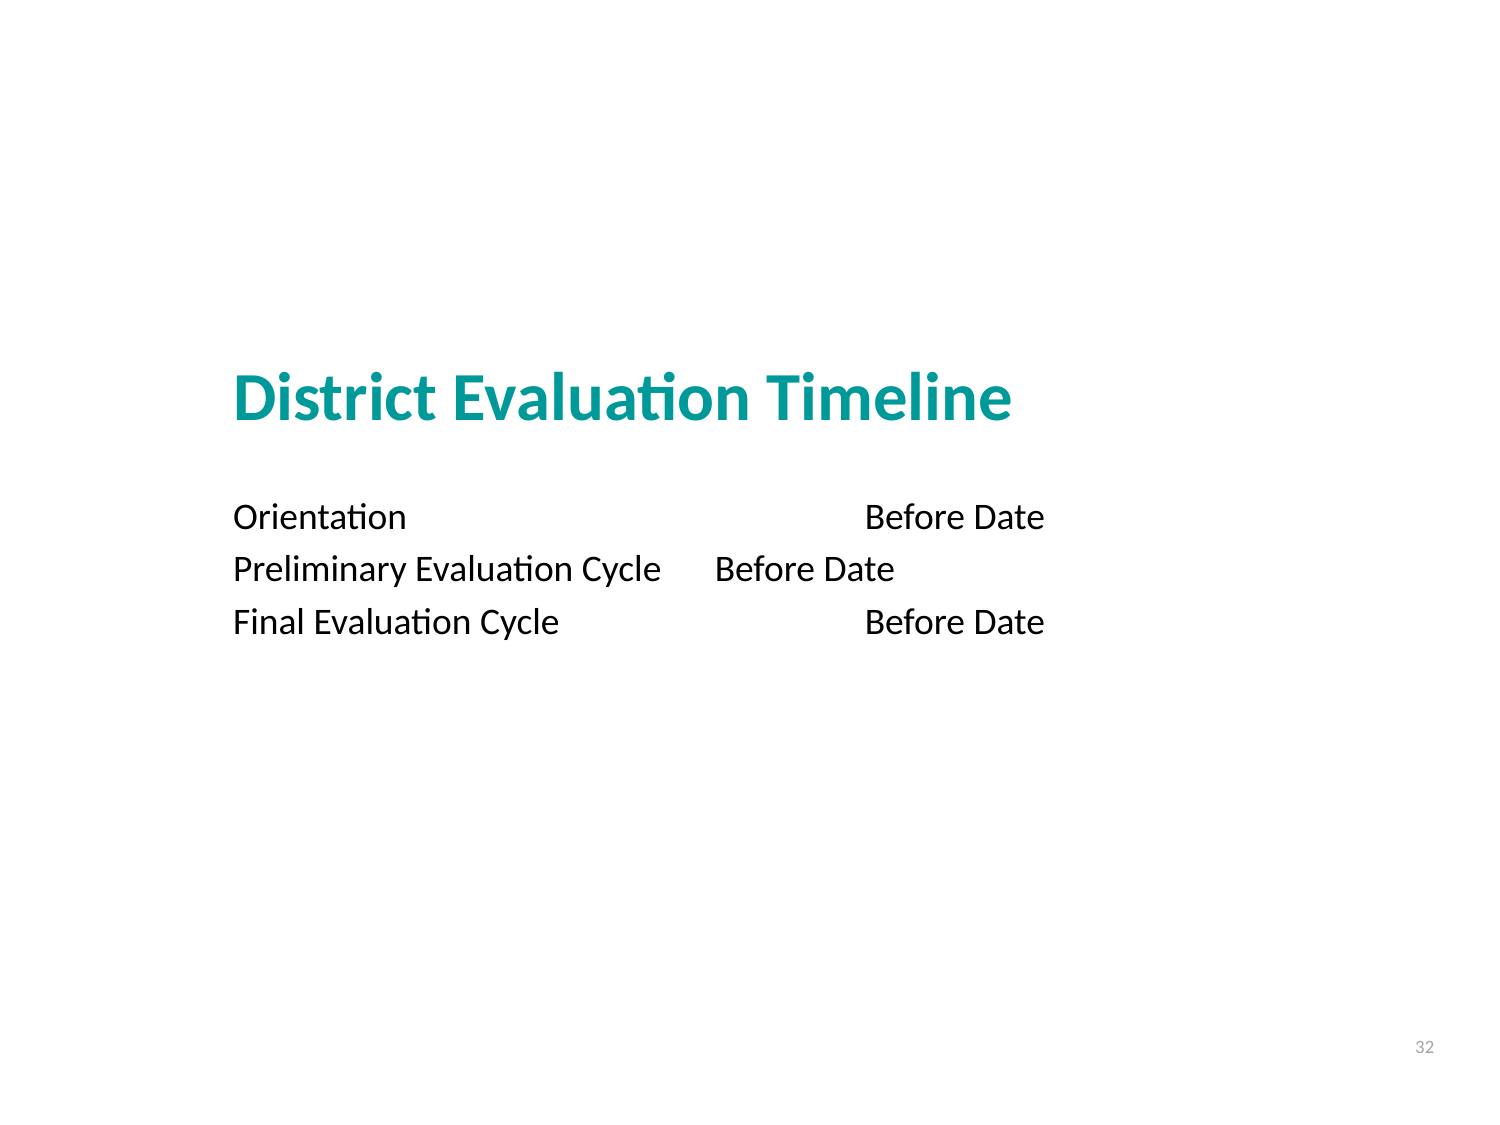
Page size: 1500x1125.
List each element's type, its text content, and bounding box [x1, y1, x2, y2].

title District Evaluation Timeline [233, 312, 1204, 435]
slide_number 32 [1096, 1016, 1435, 1076]
list Orientation Before Date Preliminary Evaluation Cycle Before Date Final Evaluation Cycle Before Date [233, 491, 1204, 785]
